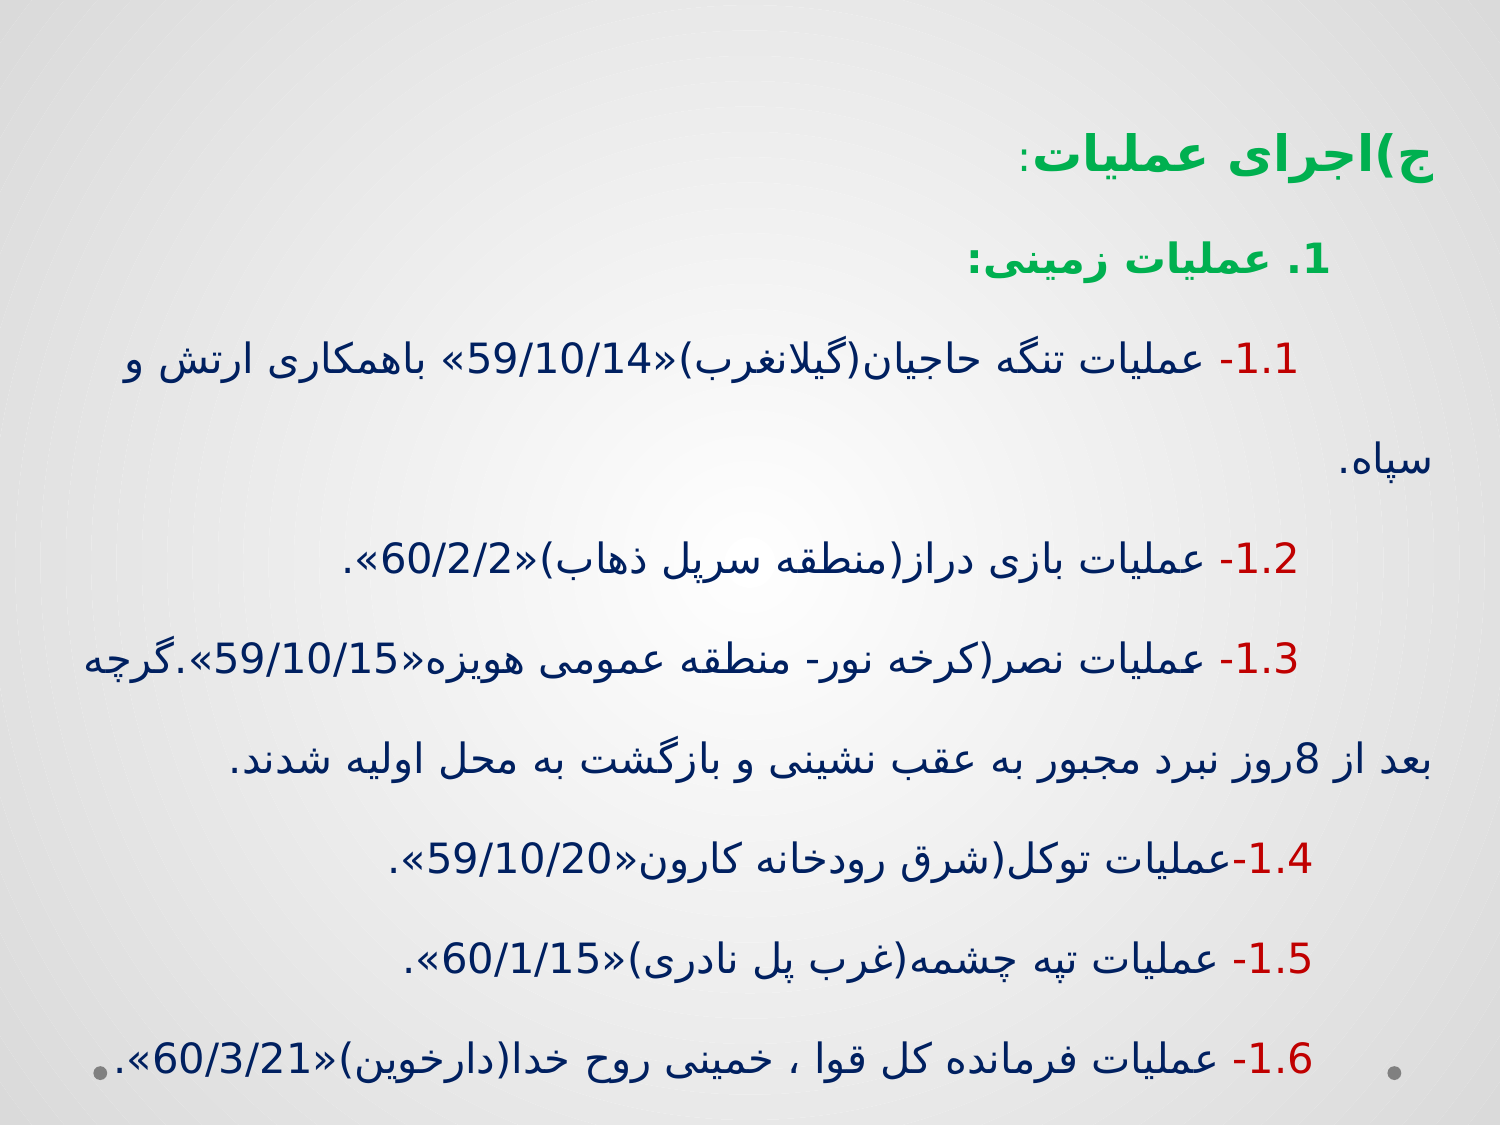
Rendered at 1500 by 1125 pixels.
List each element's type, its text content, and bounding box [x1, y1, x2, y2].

text_box ج)اجرای عملیات: 1. عملیات زمینی: 1.1- عملیات تنگه حاجیان(گیلانغرب)«59/10/14» باهمکاری ارتش و سپاه. 1.2- عملیات بازی دراز(منطقه سرپل ذهاب)«60/2/2». 1.3- عملیات نصر(کرخه نور- منطقه عمومی هویزه«59/10/15».گرچه بعد از 8روز نبرد مجبور به عقب نشینی و بازگشت به محل اولیه شدند. 1.4-عملیات توکل(شرق رودخانه کارون«59/10/20». 1.5- عملیات تپه چشمه(غرب پل نادری)«60/1/15». 1.6- عملیات فرمانده کل قوا ، خمینی روح خدا(دارخوین)«60/3/21». [42, 54, 1448, 1125]
